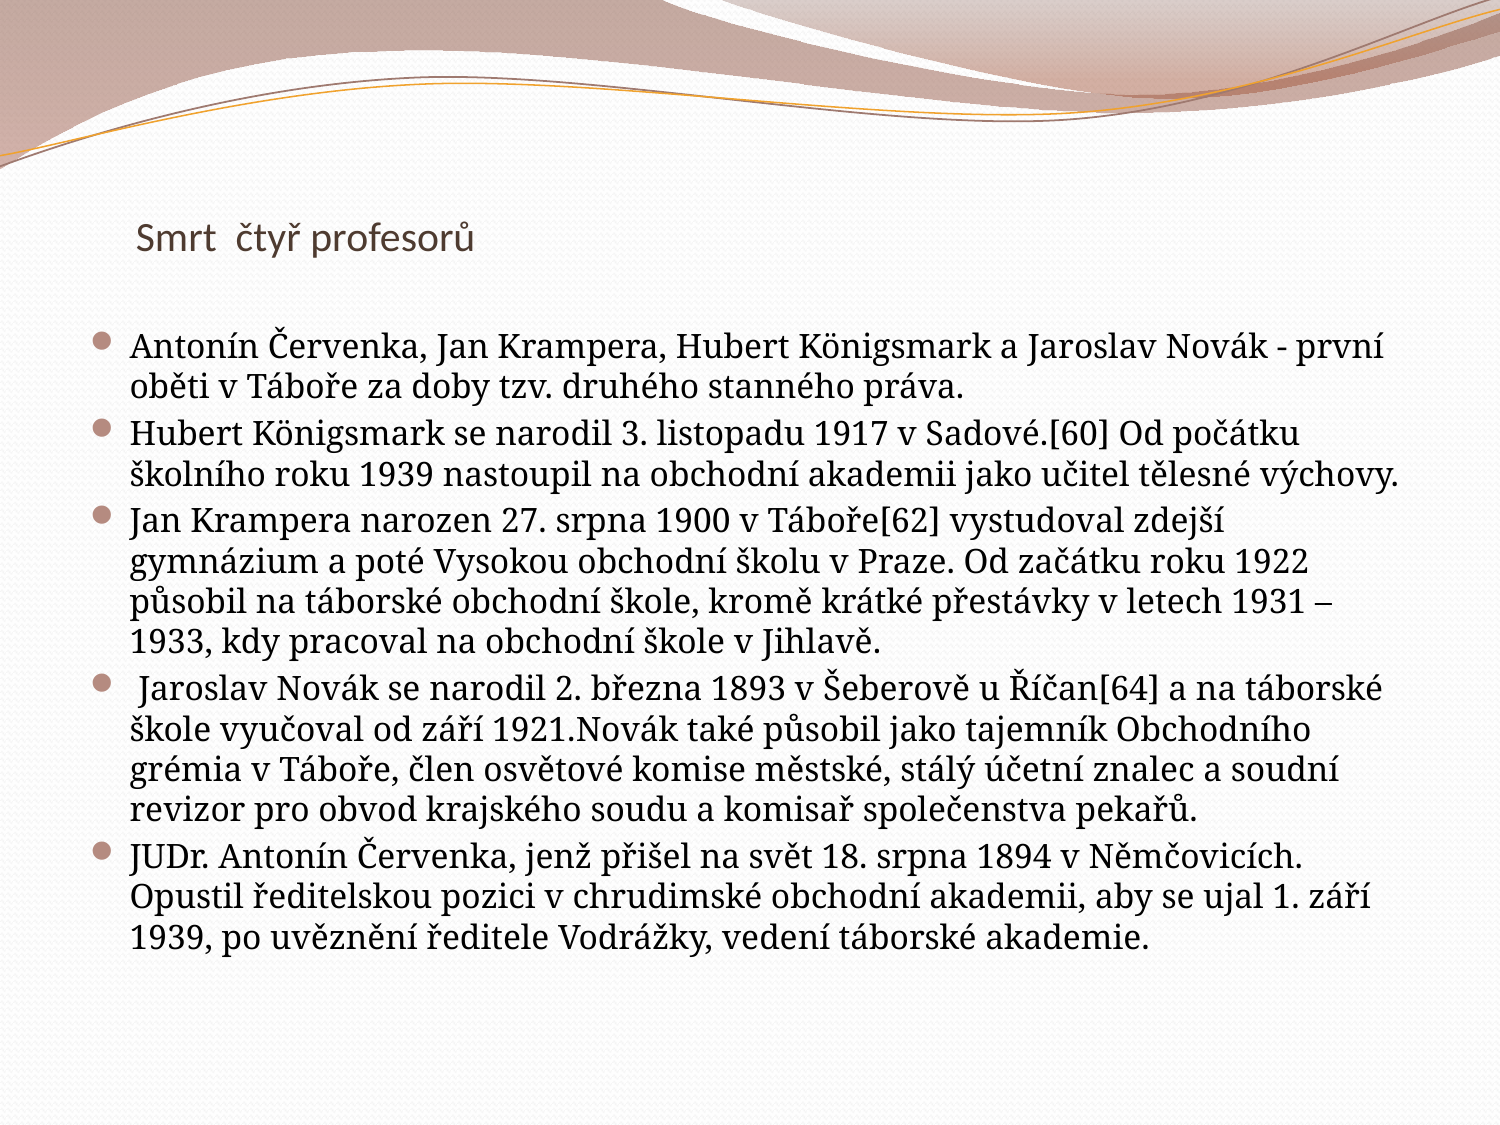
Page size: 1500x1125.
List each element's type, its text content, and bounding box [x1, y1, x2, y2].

title Smrt čtyř profesorů [135, 136, 1456, 311]
list Antonín Červenka, Jan Krampera, Hubert Königsmark a Jaroslav Novák - první oběti v Táboře za doby tzv. druhého stanného práva. Hubert Königsmark se narodil 3. listopadu 1917 v Sadové.[60] Od počátku školního roku 1939 nastoupil na obchodní akademii jako učitel tělesné výchovy. Jan Krampera narozen 27. srpna 1900 v Táboře[62] vystudoval zdejší gymnázium a poté Vysokou obchodní školu v Praze. Od začátku roku 1922 působil na táborské obchodní škole, kromě krátké přestávky v letech 1931 – 1933, kdy pracoval na obchodní škole v Jihlavě. Jaroslav Novák se narodil 2. března 1893 v Šeberově u Říčan[64] a na táborské škole vyučoval od září 1921.Novák také působil jako tajemník Obchodního grémia v Táboře, člen osvětové komise městské, stálý účetní znalec a soudní revizor pro obvod krajského soudu a komisař společenstva pekařů. JUDr. Antonín Červenka, jenž přišel na svět 18. srpna 1894 v Němčovicích. Opustil ředitelskou pozici v chrudimské obchodní akademii, aby se ujal 1. září 1939, po uvěznění ředitele Vodrážky, vedení táborské akademie. [74, 317, 1426, 1038]
